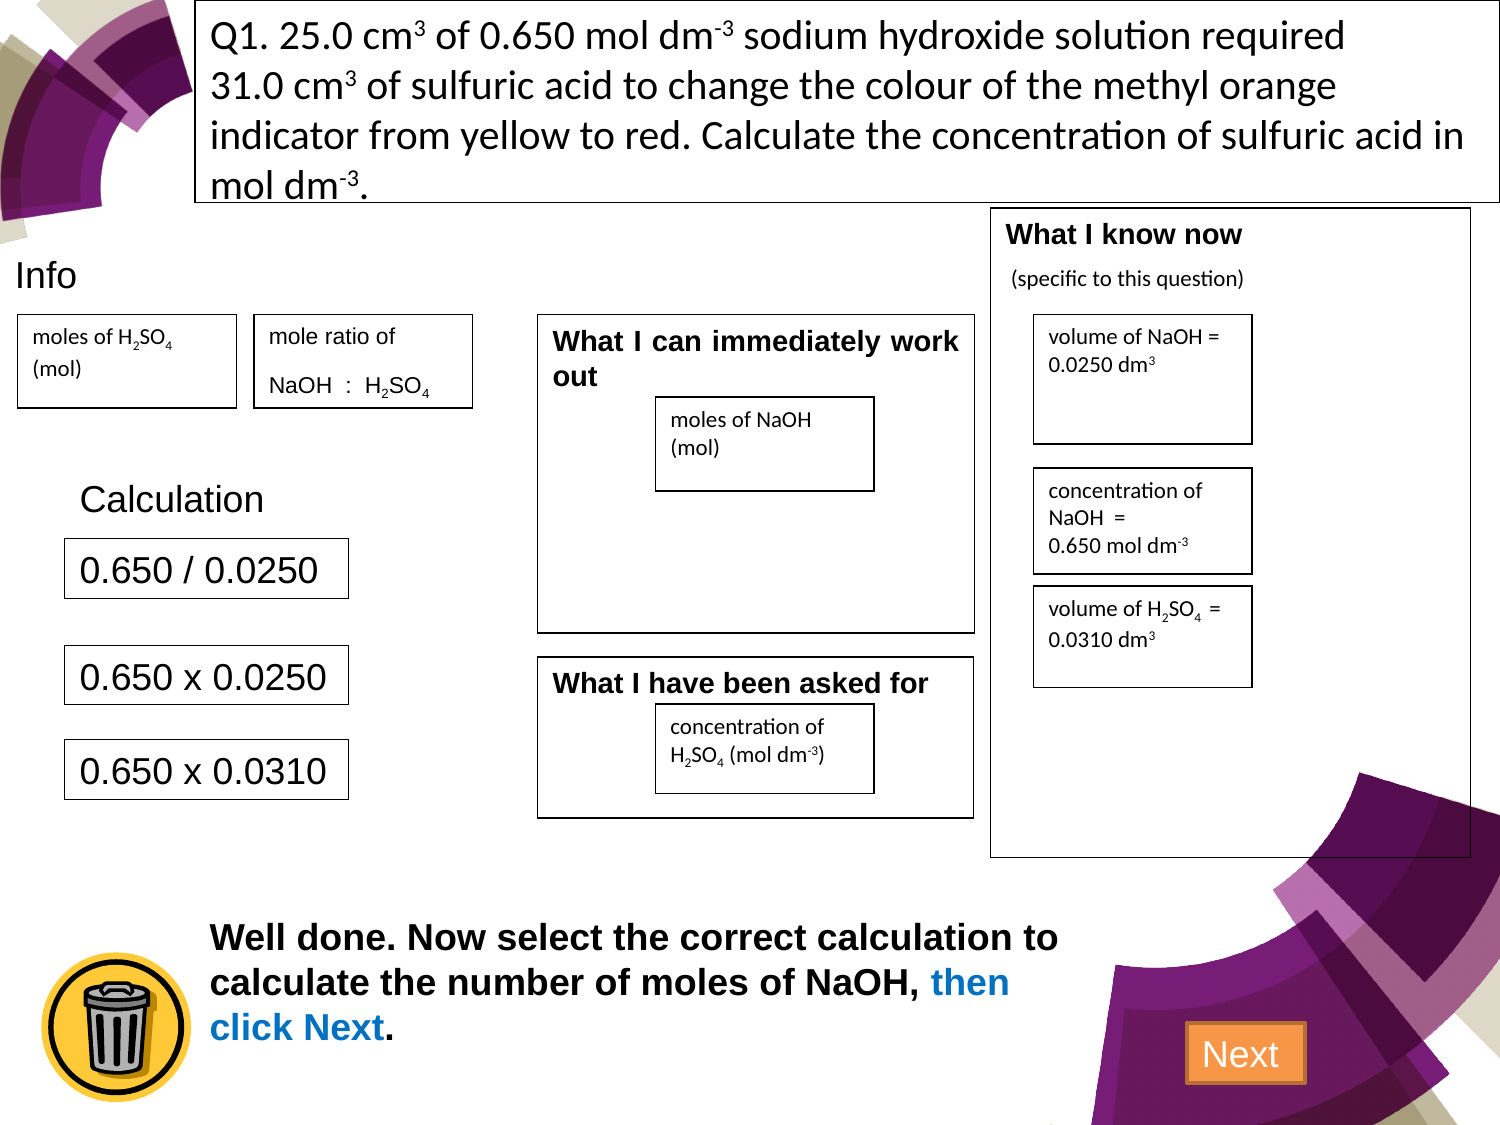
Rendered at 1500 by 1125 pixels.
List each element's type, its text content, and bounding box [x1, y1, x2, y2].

text_box Info [0, 243, 520, 304]
text_box mole ratio of NaOH : H2SO4 [253, 314, 473, 409]
text_box 0.650 x 0.0310 [64, 739, 349, 800]
text_box Well done. Now select the correct calculation to calculate the number of moles of NaOH, then click Next. [194, 905, 1235, 1055]
text_box concentration of NaOH = 0.650 mol dm-3 [1033, 468, 1253, 575]
text_box 0.650 / 0.0250 [64, 538, 349, 599]
picture [41, 952, 192, 1103]
text_box moles of NaOH (mol) [655, 397, 875, 491]
picture [1009, 716, 1500, 1125]
text_box volume of NaOH = 0.0250 dm3 [1033, 314, 1253, 445]
picture [0, 0, 219, 243]
text_box Next [1185, 1021, 1307, 1085]
text_box What I have been asked for [537, 656, 974, 819]
text_box What I can immediately work out [537, 314, 975, 634]
text_box 0.650 x 0.0250 [64, 645, 349, 705]
text_box concentration of H2SO4 (mol dm-3) [655, 704, 875, 794]
text_box volume of H2SO4 = 0.0310 dm3 [1033, 586, 1253, 688]
text_box Calculation [64, 467, 337, 528]
text_box moles of H2SO4 (mol) [17, 314, 237, 409]
text_box Q1. 25.0 cm3 of 0.650 mol dm-3 sodium hydroxide solution required 31.0 cm3 of sulfuric acid to change the colour of the methyl orange indicator from yellow to red. Calculate the concentration of sulfuric acid in mol dm-3.. [194, 0, 1500, 203]
text_box What I know now (specific to this question) [990, 208, 1471, 858]
